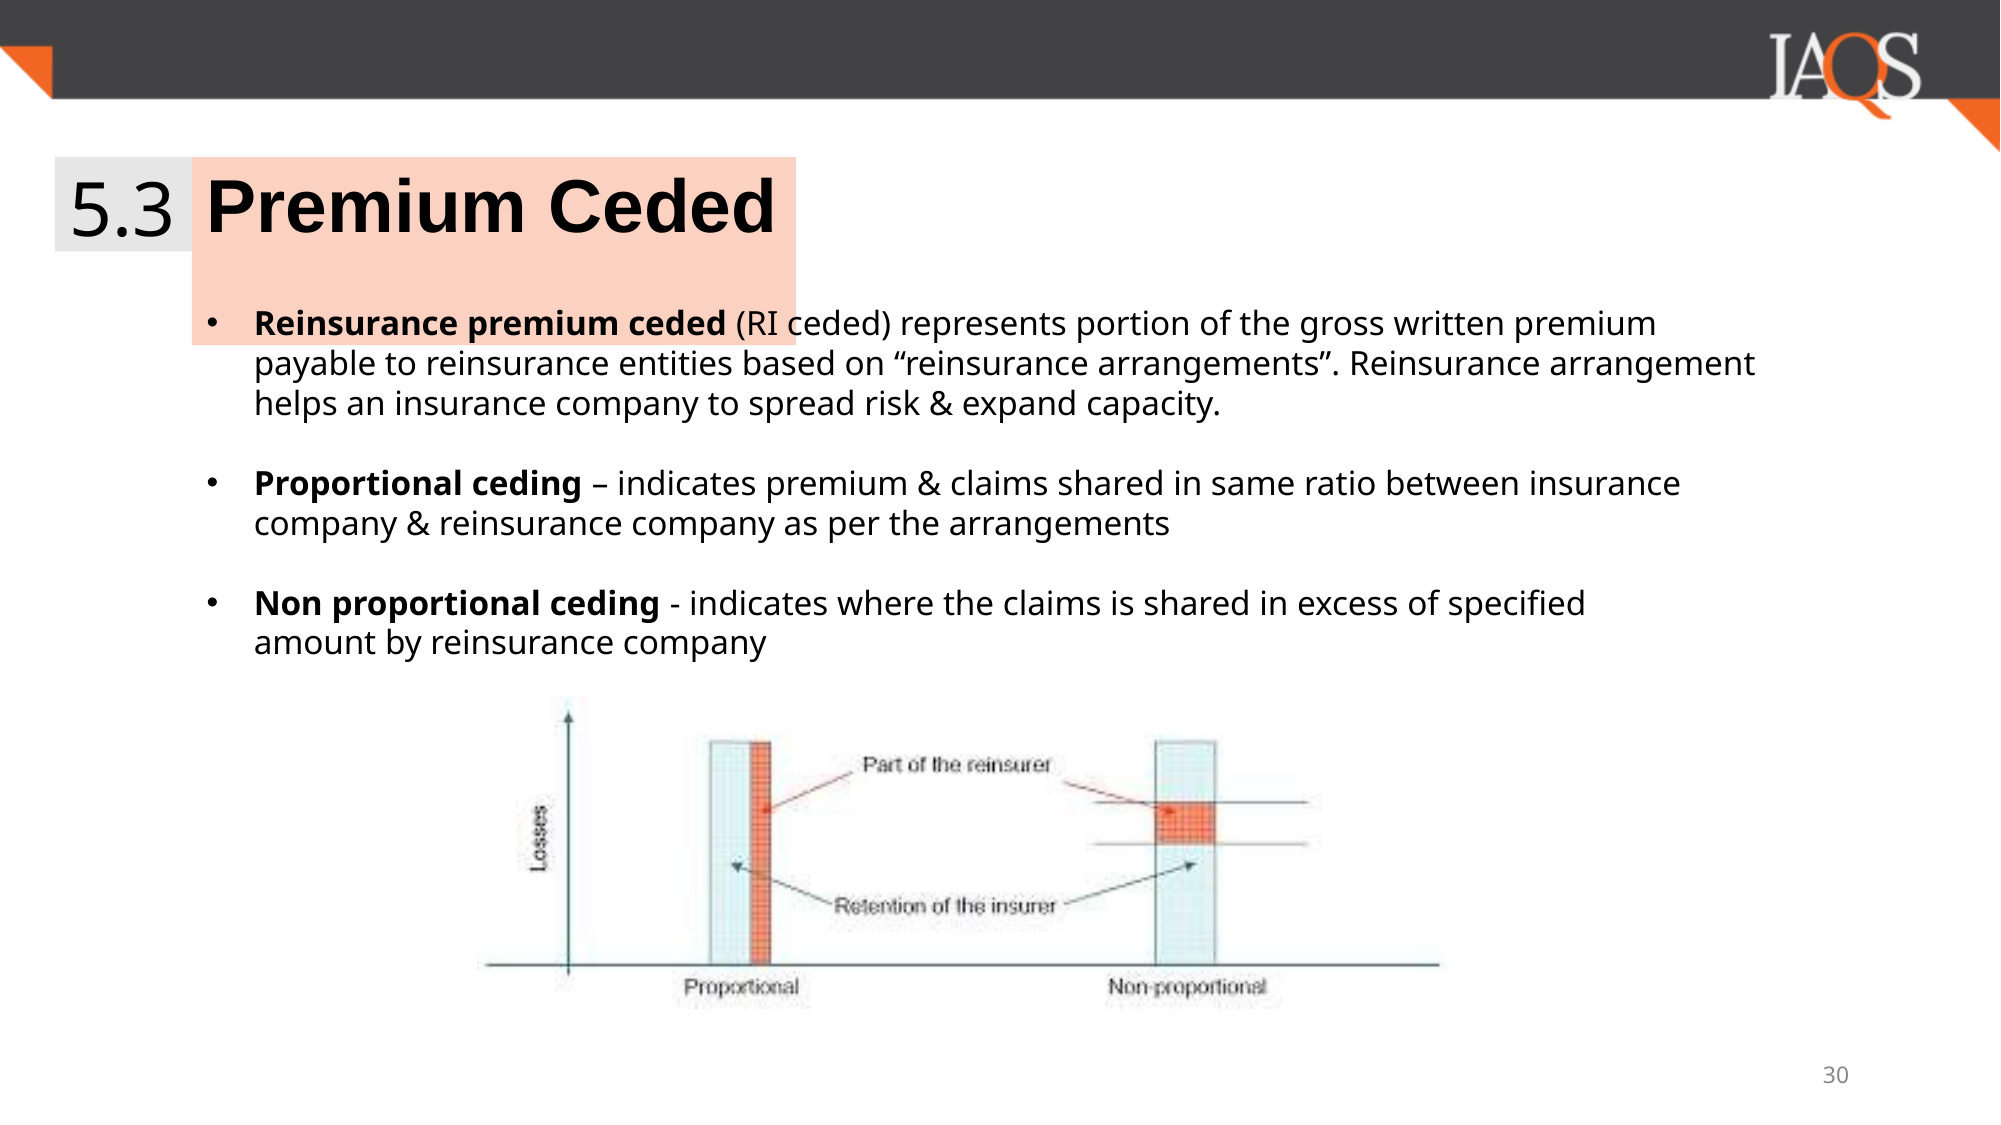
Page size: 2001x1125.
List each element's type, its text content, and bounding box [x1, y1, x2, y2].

slide_number ‹#› [1820, 1057, 1857, 1125]
picture [477, 696, 1450, 1009]
text_box Reinsurance premium ceded (RI ceded) represents portion of the gross written premium payable to reinsurance entities based on “reinsurance arrangements”. Reinsurance arrangement helps an insurance company to spread risk & expand capacity. Proportional ceding – indicates premium & claims shared in same ratio between insurance company & reinsurance company as per the arrangements Non proportional ceding - indicates where the claims is shared in excess of specified amount by reinsurance company [204, 299, 1780, 662]
picture [0, 0, 2000, 152]
text_box 5.3 [54, 156, 192, 252]
title Premium Ceded [191, 157, 797, 346]
